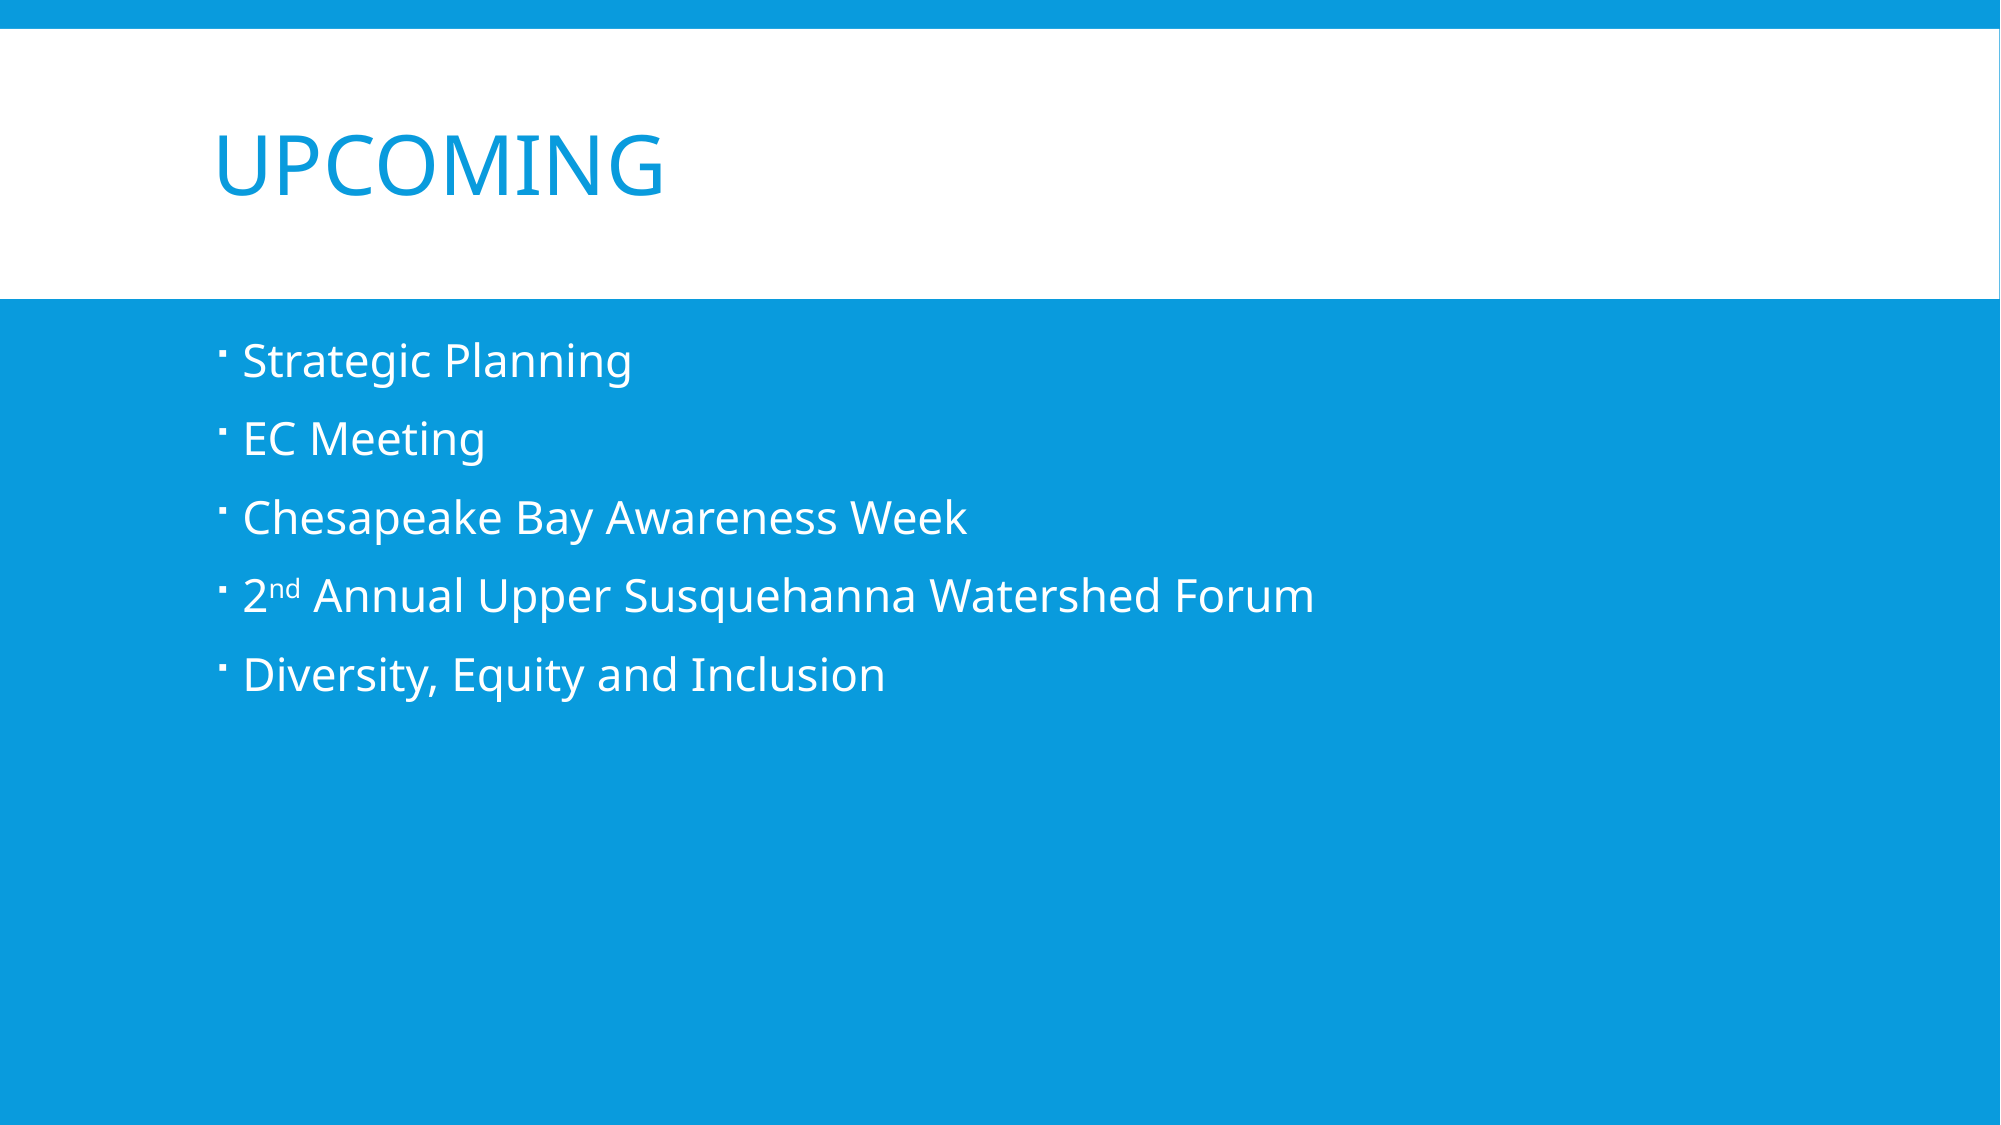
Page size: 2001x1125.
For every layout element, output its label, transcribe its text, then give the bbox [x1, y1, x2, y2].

title Upcoming [197, 46, 1803, 295]
list Strategic Planning EC Meeting Chesapeake Bay Awareness Week 2nd Annual Upper Susquehanna Watershed Forum Diversity, Equity and Inclusion [197, 329, 1803, 1020]
